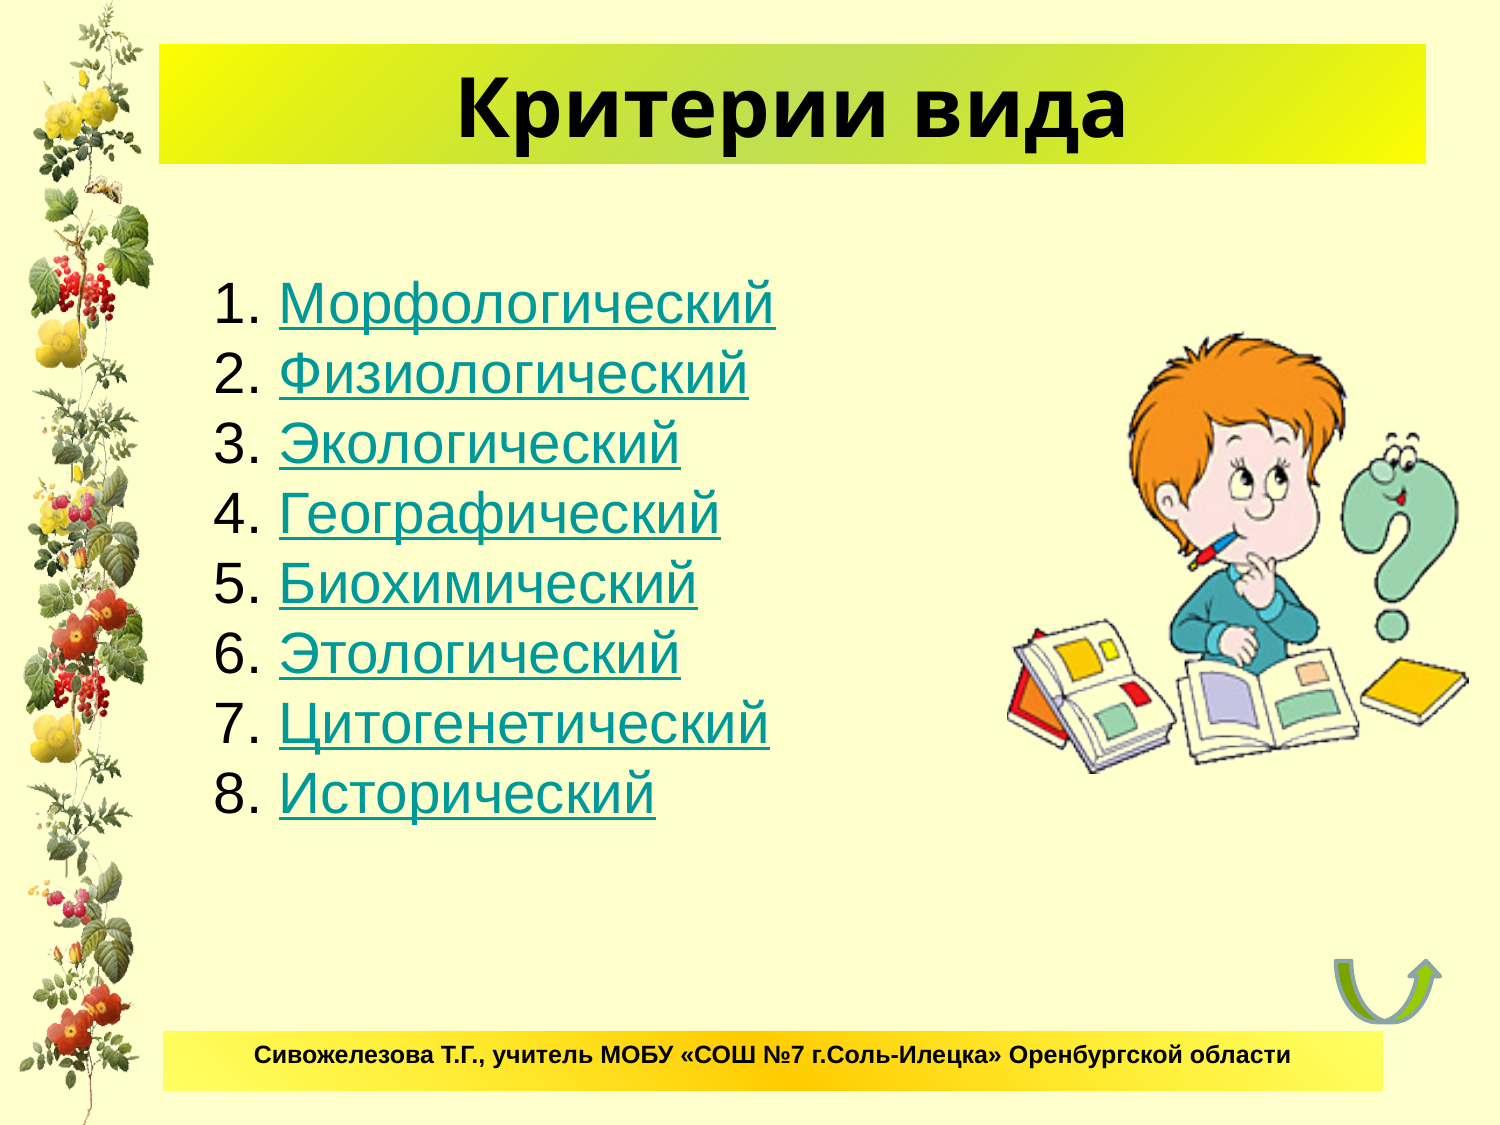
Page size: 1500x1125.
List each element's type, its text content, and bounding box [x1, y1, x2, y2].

picture [0, 0, 172, 1125]
text_box [1333, 958, 1442, 1025]
text_box Сивожелезова Т.Г., учитель МОБУ «СОШ №7 г.Соль-Илецка» Оренбургской области [163, 1031, 1383, 1091]
picture [1007, 316, 1469, 774]
title Критерии вида [159, 44, 1426, 165]
text_box 1. Морфологический 2. Физиологический 3. Экологический 4. Географический 5. Биохимический 6. Этологический 7. Цитогенетический 8. Исторический [199, 257, 844, 903]
